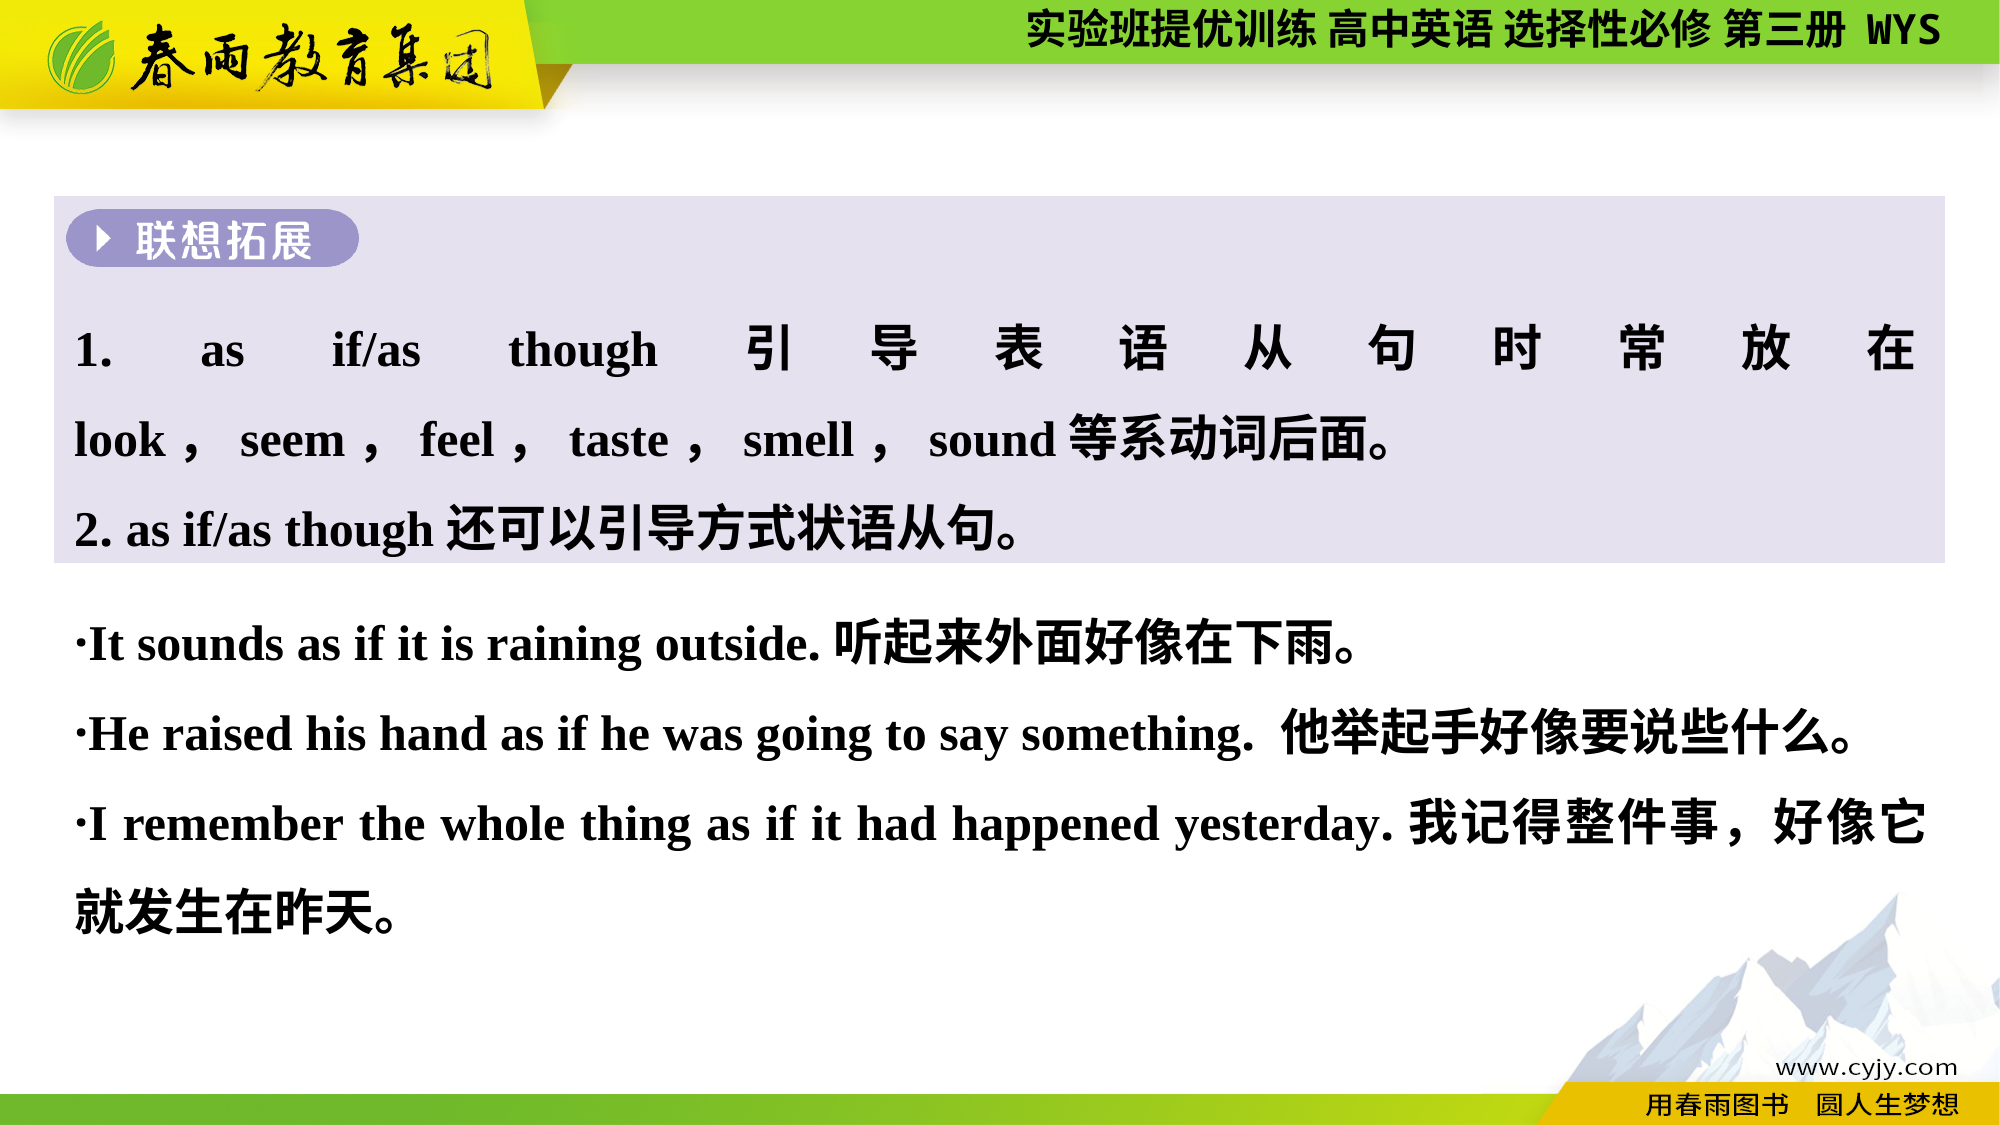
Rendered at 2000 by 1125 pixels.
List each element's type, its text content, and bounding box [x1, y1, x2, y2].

text_box ·It sounds as if it is raining outside.听起来外面好像在下雨。 ·He raised his hand as if he was going to say something. 他举起手好像要说些什么。 ·I remember the whole thing as if it had happened yesterday.我记得整件事，好像它就发生在昨天。 [59, 574, 1944, 949]
picture [0, 0, 2000, 1125]
